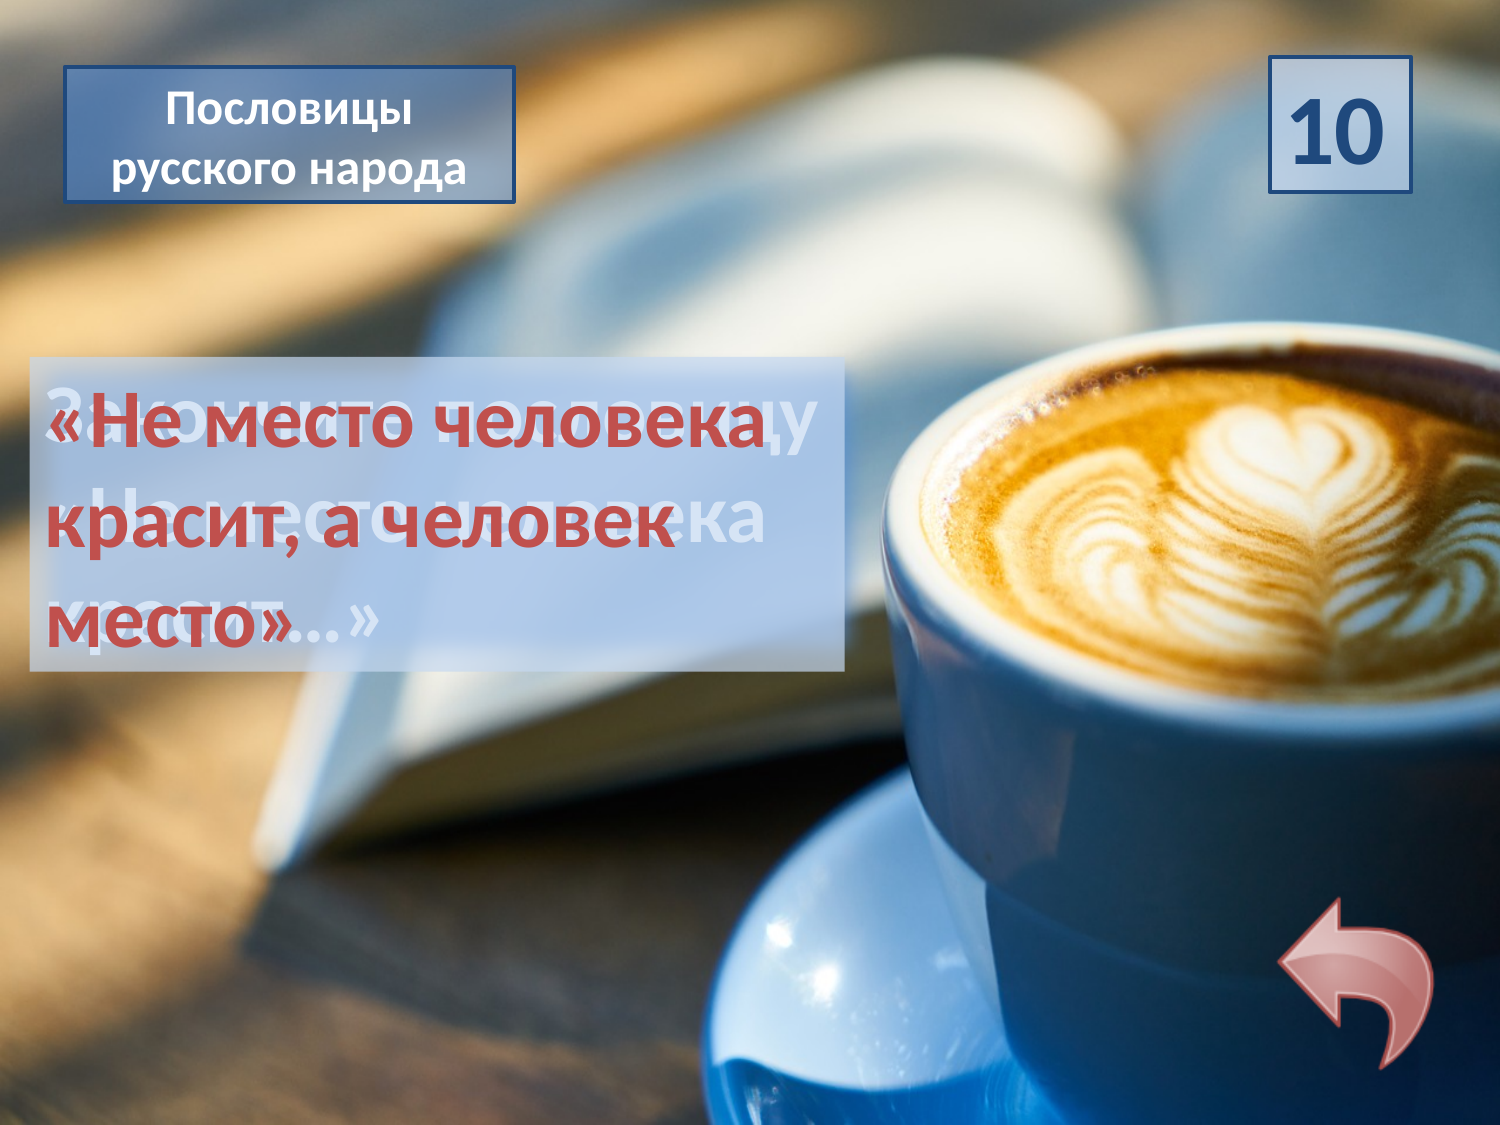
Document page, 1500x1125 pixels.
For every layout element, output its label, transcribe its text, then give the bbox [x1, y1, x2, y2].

text_box Пословицы русского народа [63, 65, 516, 204]
text_box 10 [1268, 55, 1413, 194]
picture [0, 0, 1500, 1125]
text_box «Не место человека красит, а человек место» [29, 356, 845, 672]
